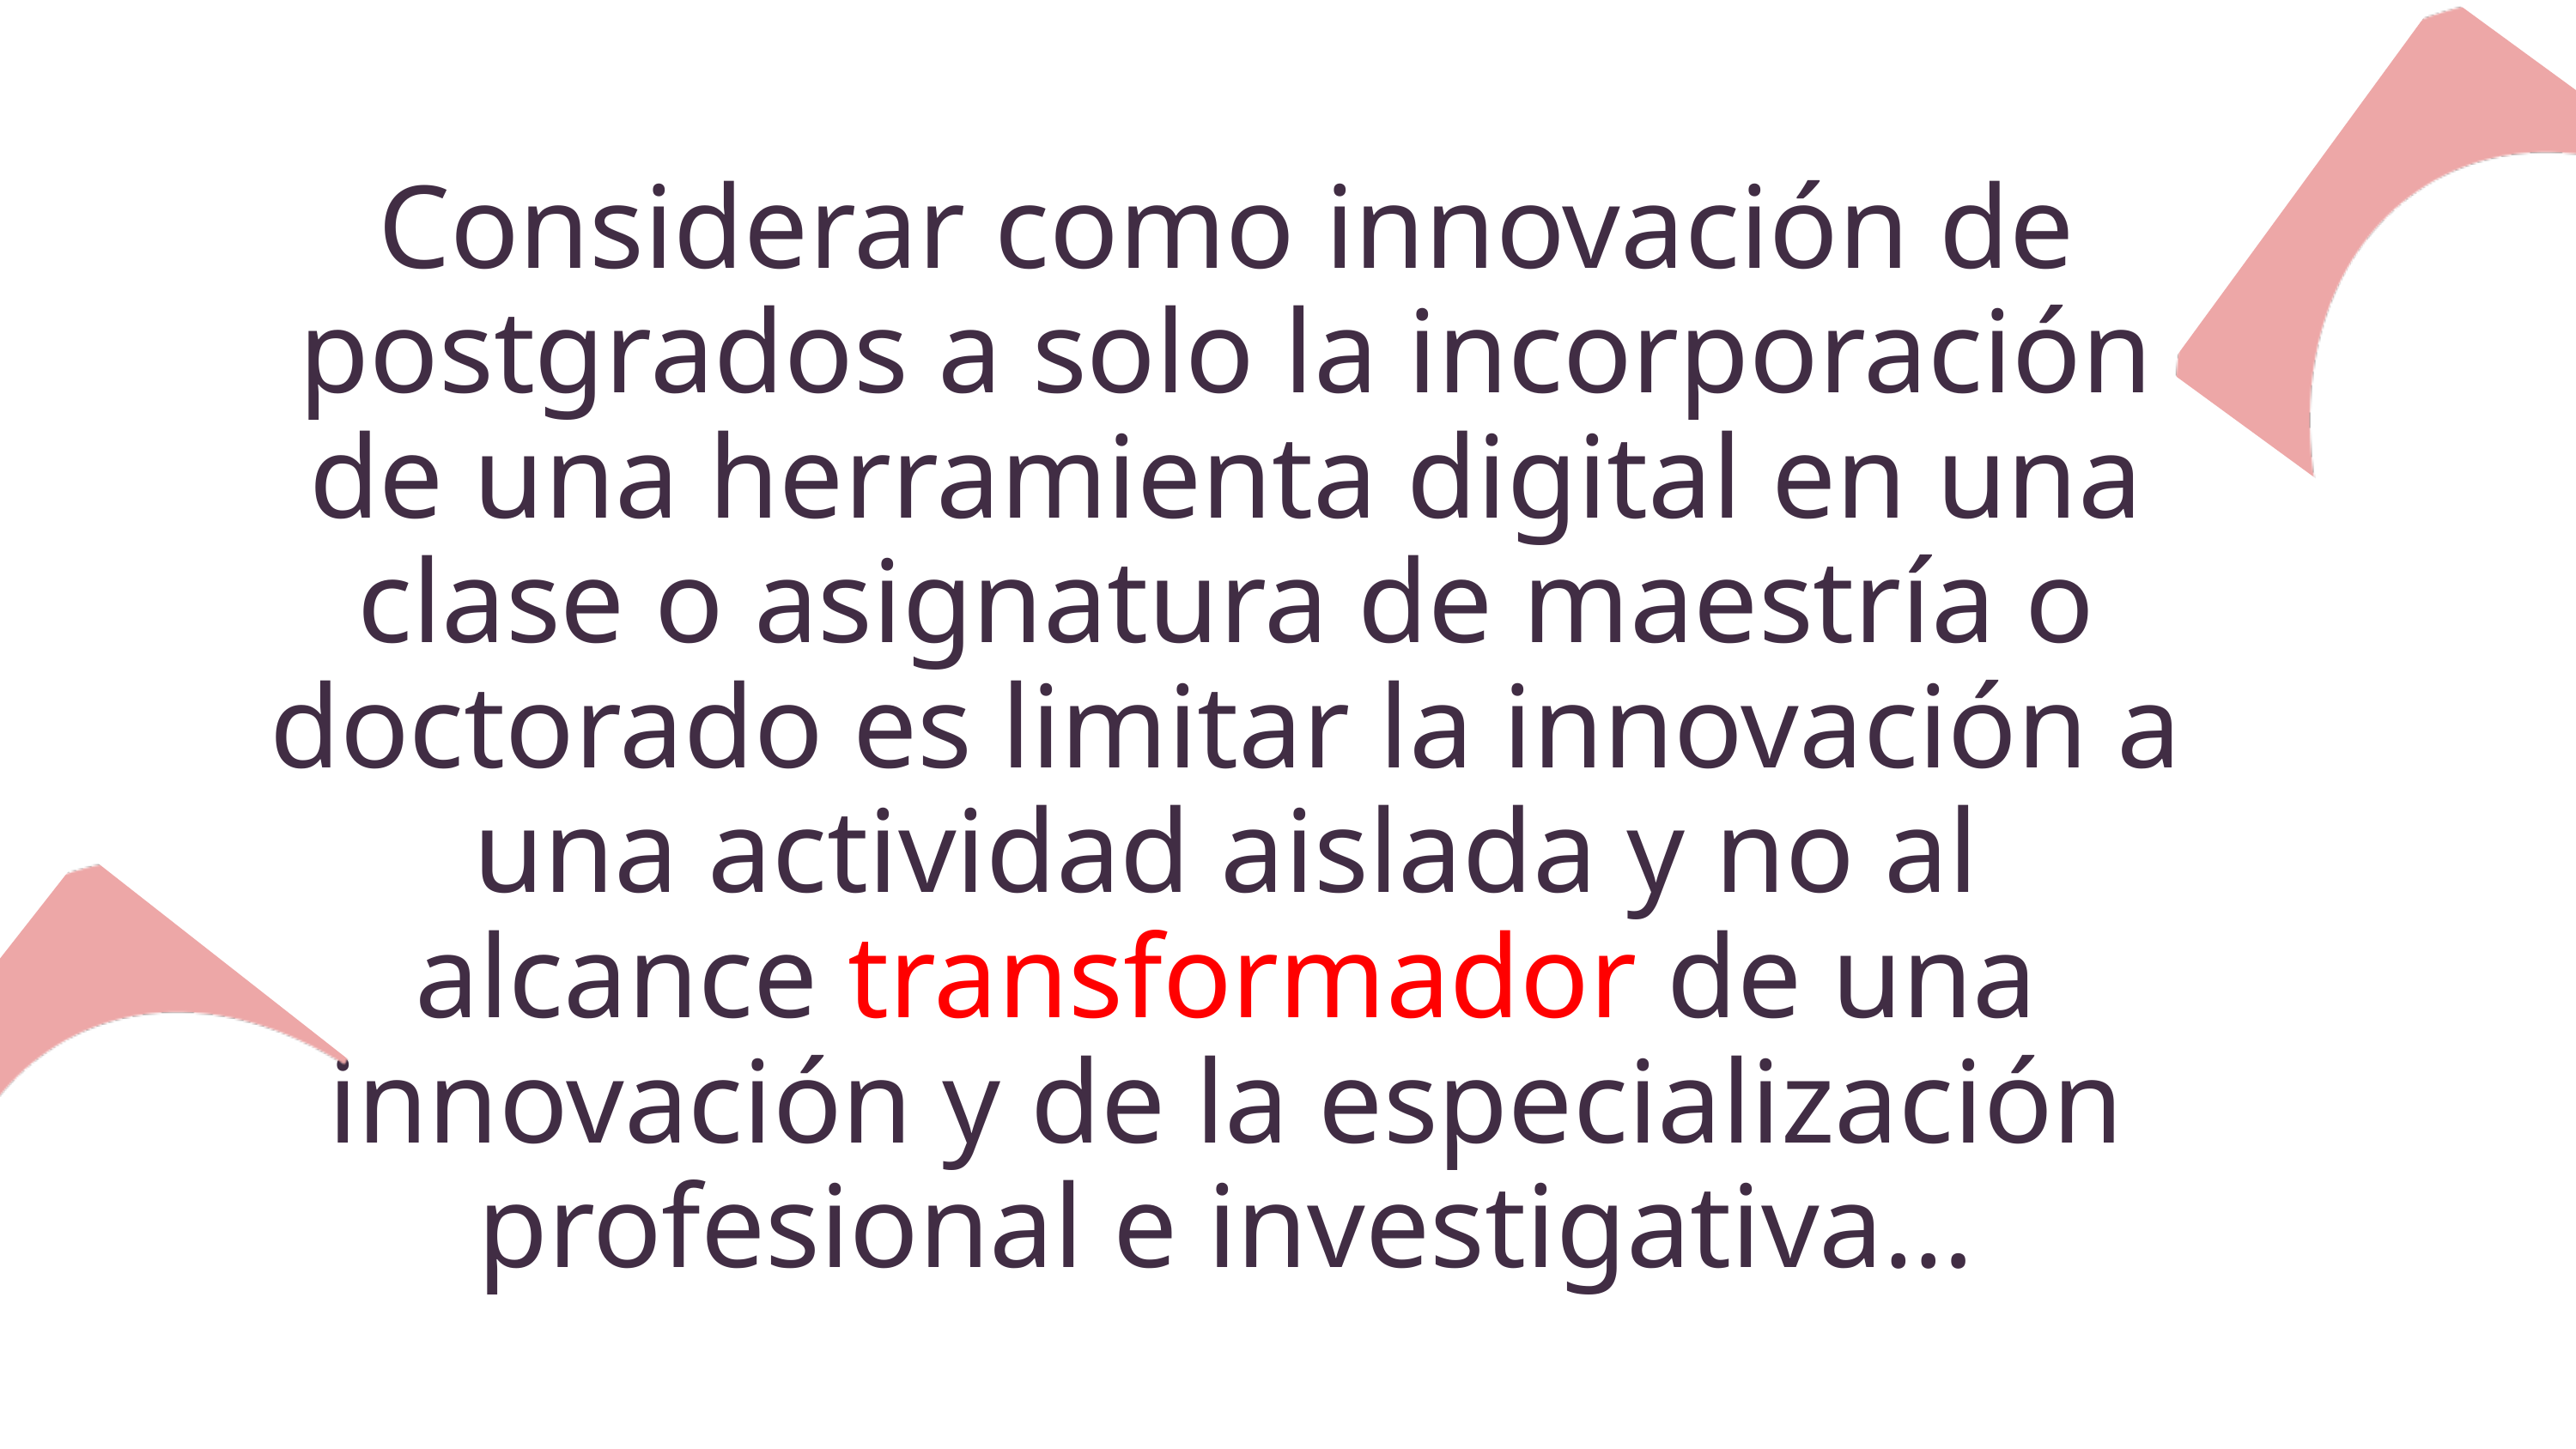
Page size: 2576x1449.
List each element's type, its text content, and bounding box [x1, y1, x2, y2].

text_box [0, 852, 411, 1449]
text_box Considerar como innovación de postgrados a solo la incorporación de una herramienta digital en una clase o asignatura de maestría o doctorado es limitar la innovación a una actividad aislada y no al alcance transformador de una innovación y de la especialización profesional e investigativa… [262, 167, 2190, 1293]
text_box [2190, 0, 2576, 615]
